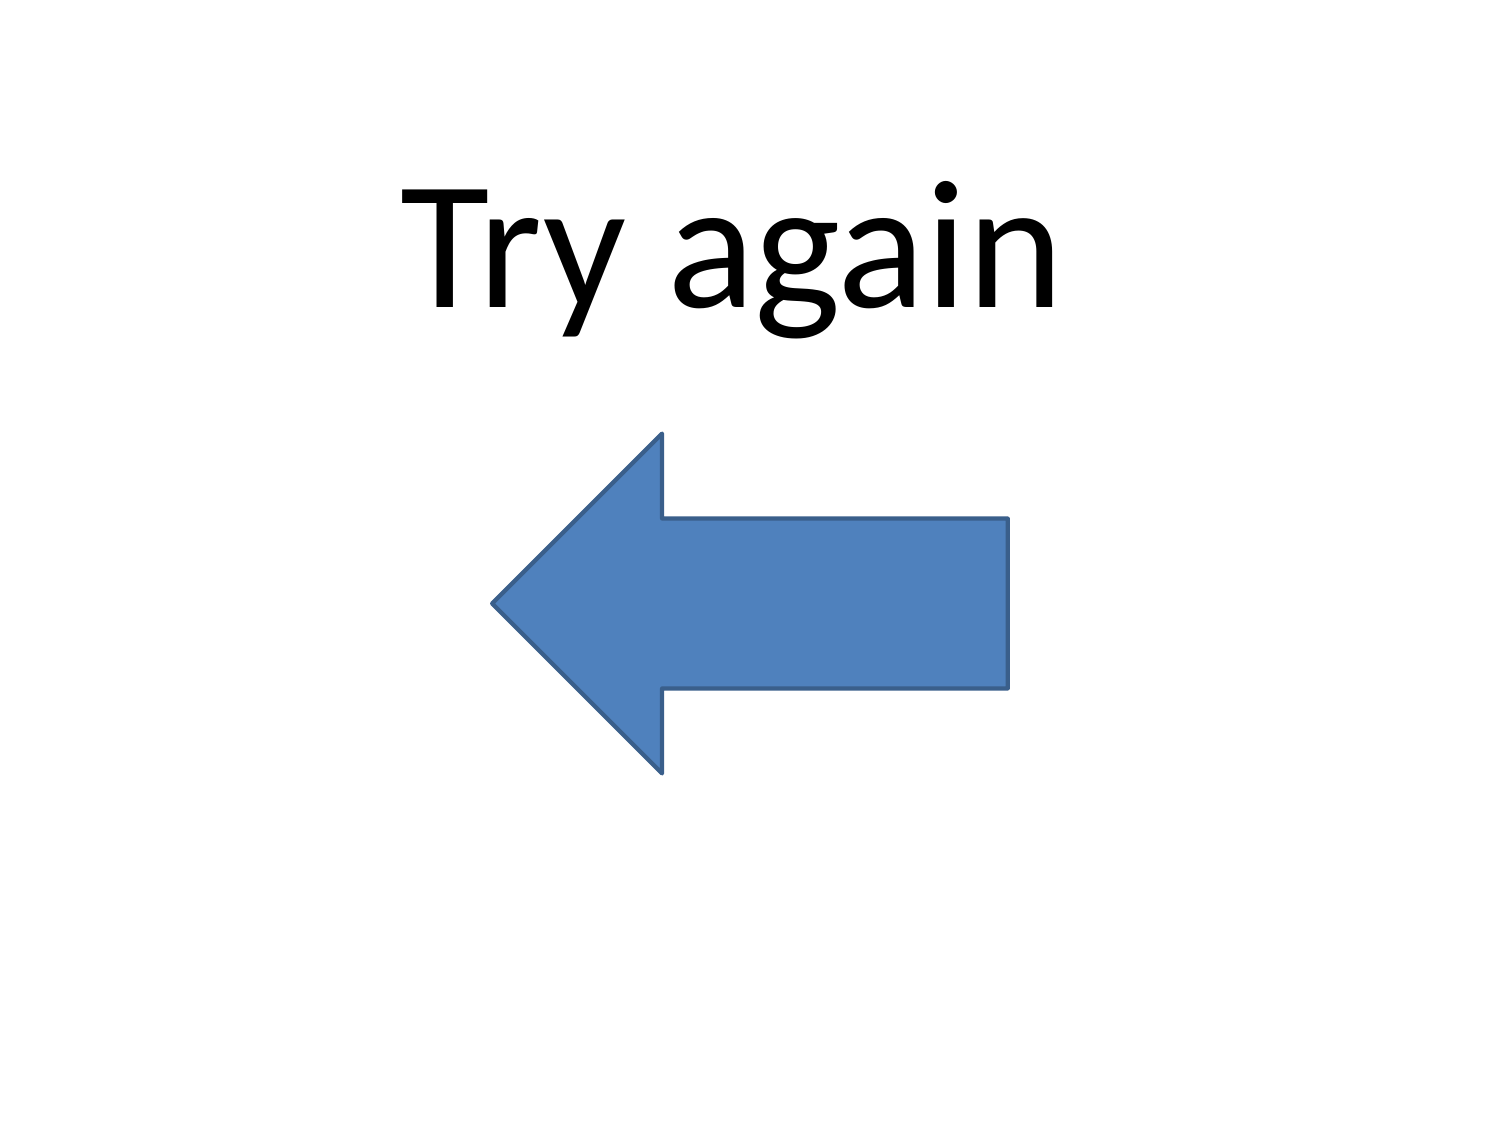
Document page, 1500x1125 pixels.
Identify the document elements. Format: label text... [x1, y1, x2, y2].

text_box [490, 431, 1010, 776]
text_box Try again [164, 117, 1301, 352]
